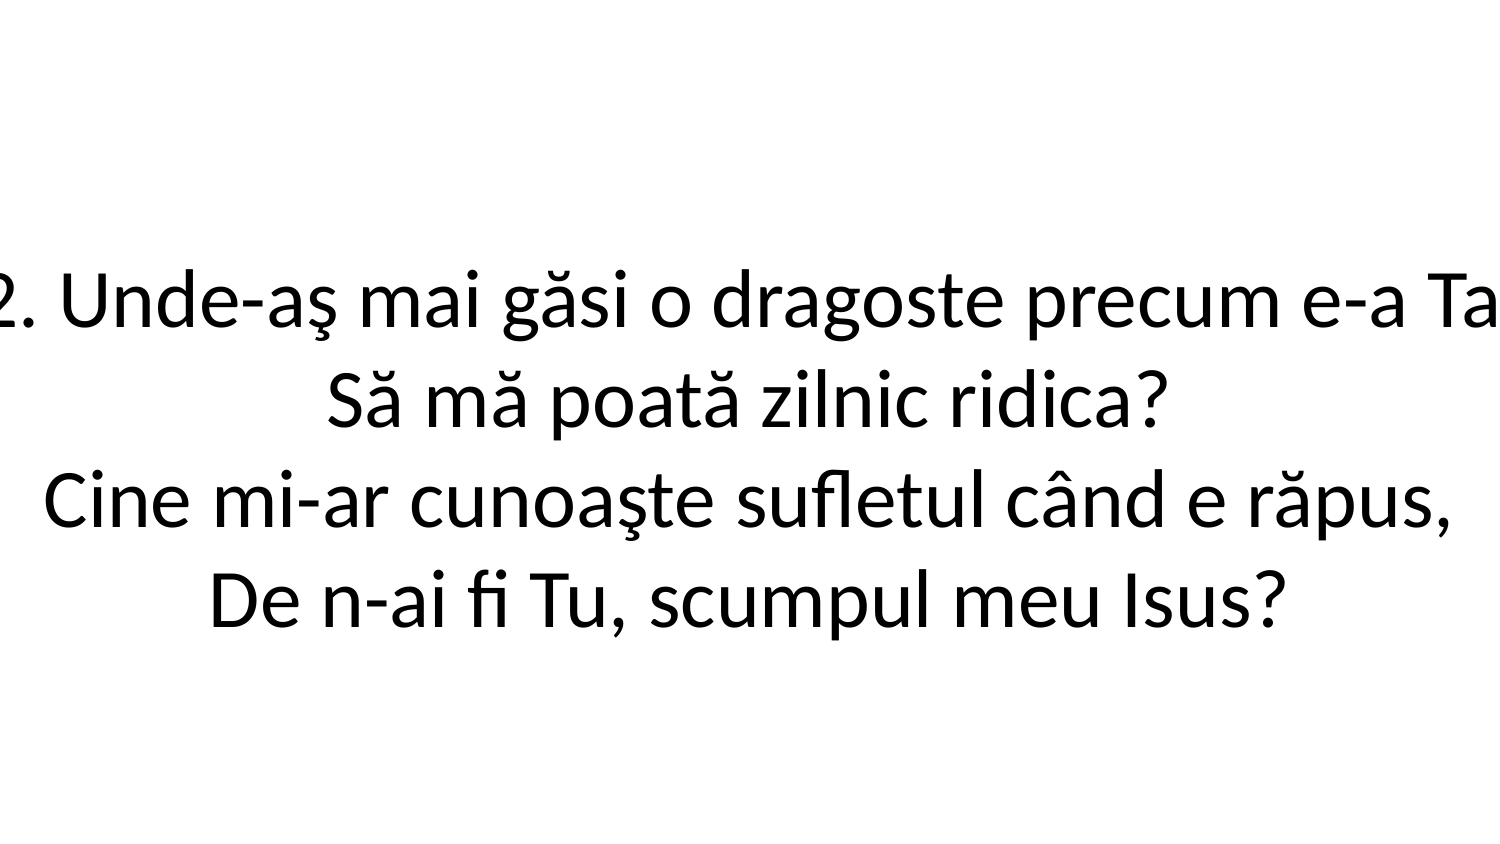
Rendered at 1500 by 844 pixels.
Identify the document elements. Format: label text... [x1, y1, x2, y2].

text_box 2. Unde-aş mai găsi o dragoste precum e-a Ta, Să mă poată zilnic ridica? Cine mi-ar cunoaşte sufletul când e răpus, De n-ai fi Tu, scumpul meu Isus? [0, 192, 1500, 652]
